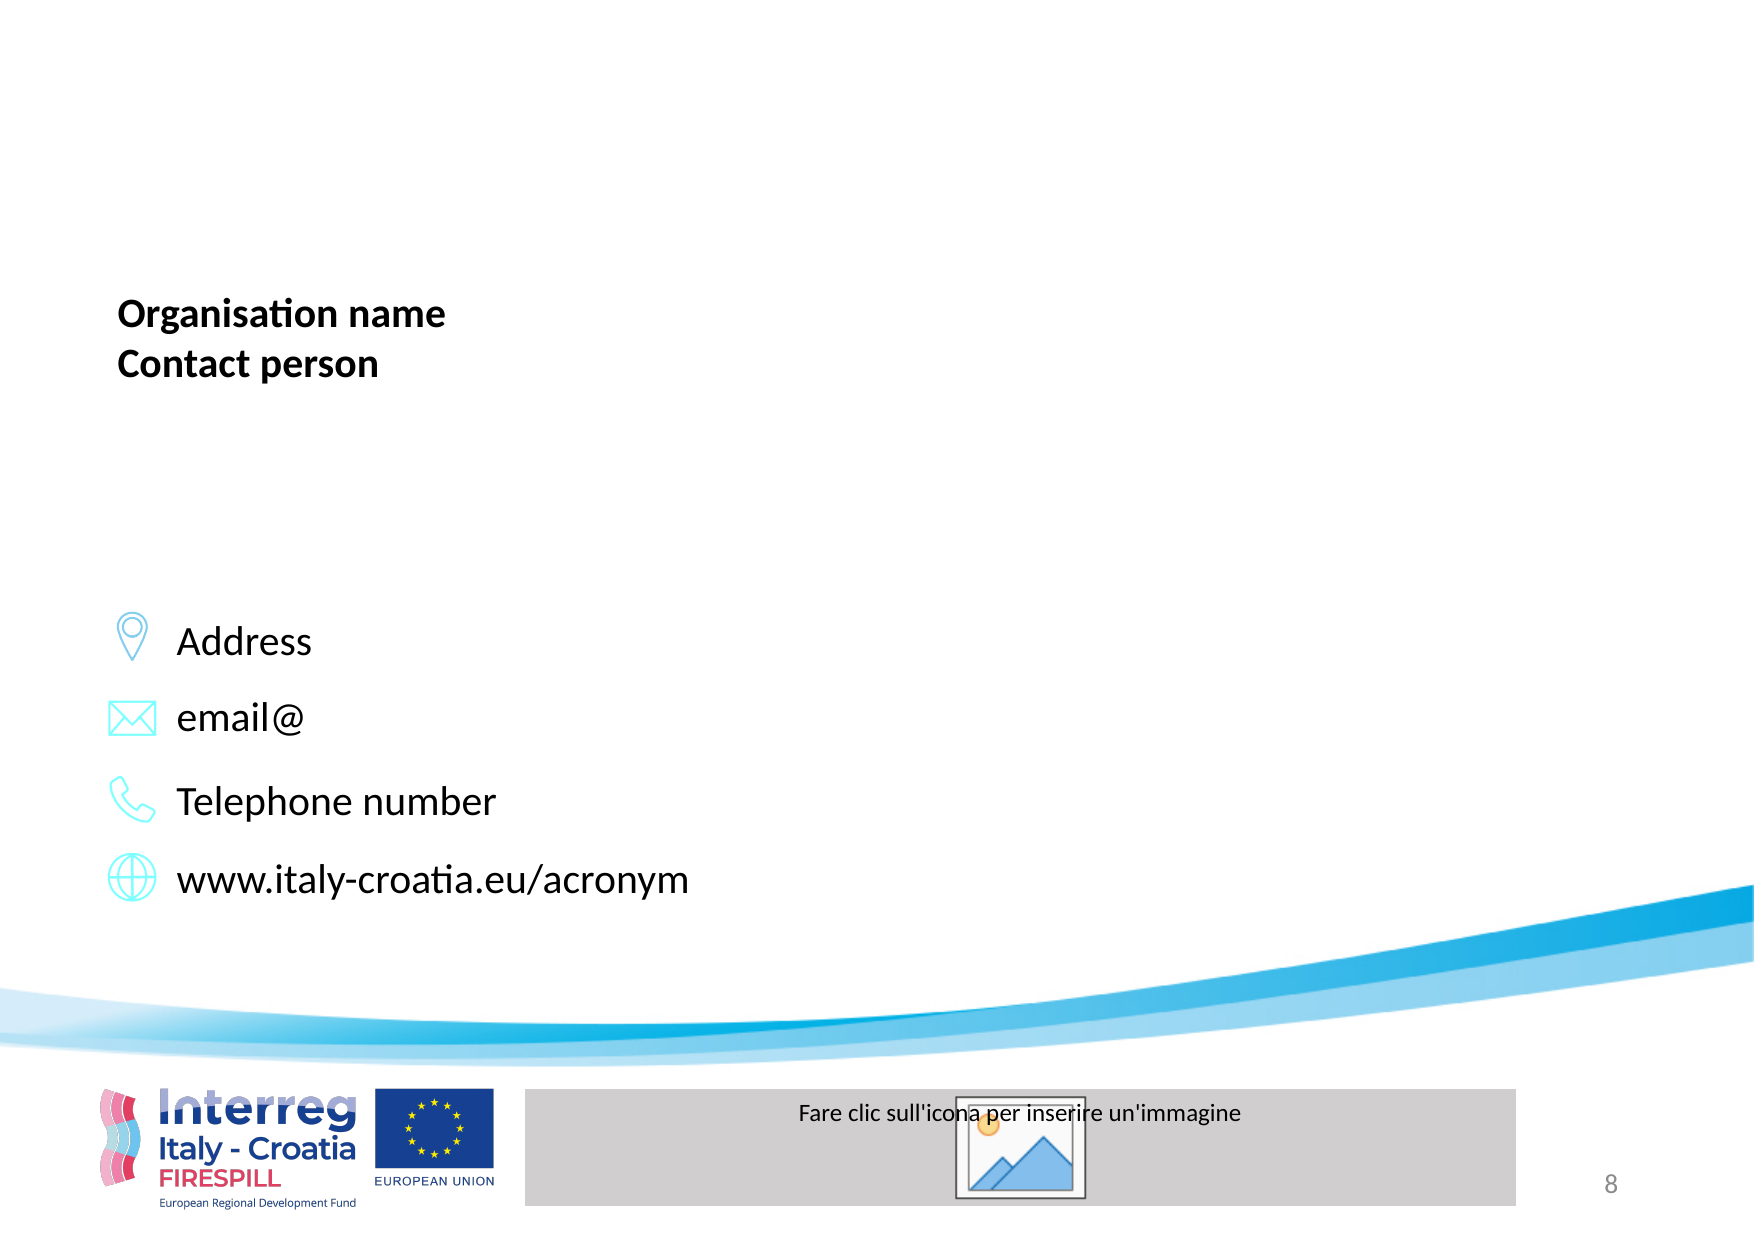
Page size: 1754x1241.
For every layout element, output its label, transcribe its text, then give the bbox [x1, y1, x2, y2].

slide_number 8 [1526, 1149, 1634, 1216]
text_box Organisation name Contact person [102, 278, 1190, 394]
text_box Address [161, 606, 1190, 671]
text_box www.italy-croatia.eu/acronym [161, 844, 1190, 910]
picture [0, 847, 1754, 1220]
picture [103, 769, 161, 829]
picture [102, 606, 161, 666]
text_box email@ [161, 682, 1190, 748]
text_box Telephone number [161, 766, 1190, 832]
picture [102, 688, 161, 748]
